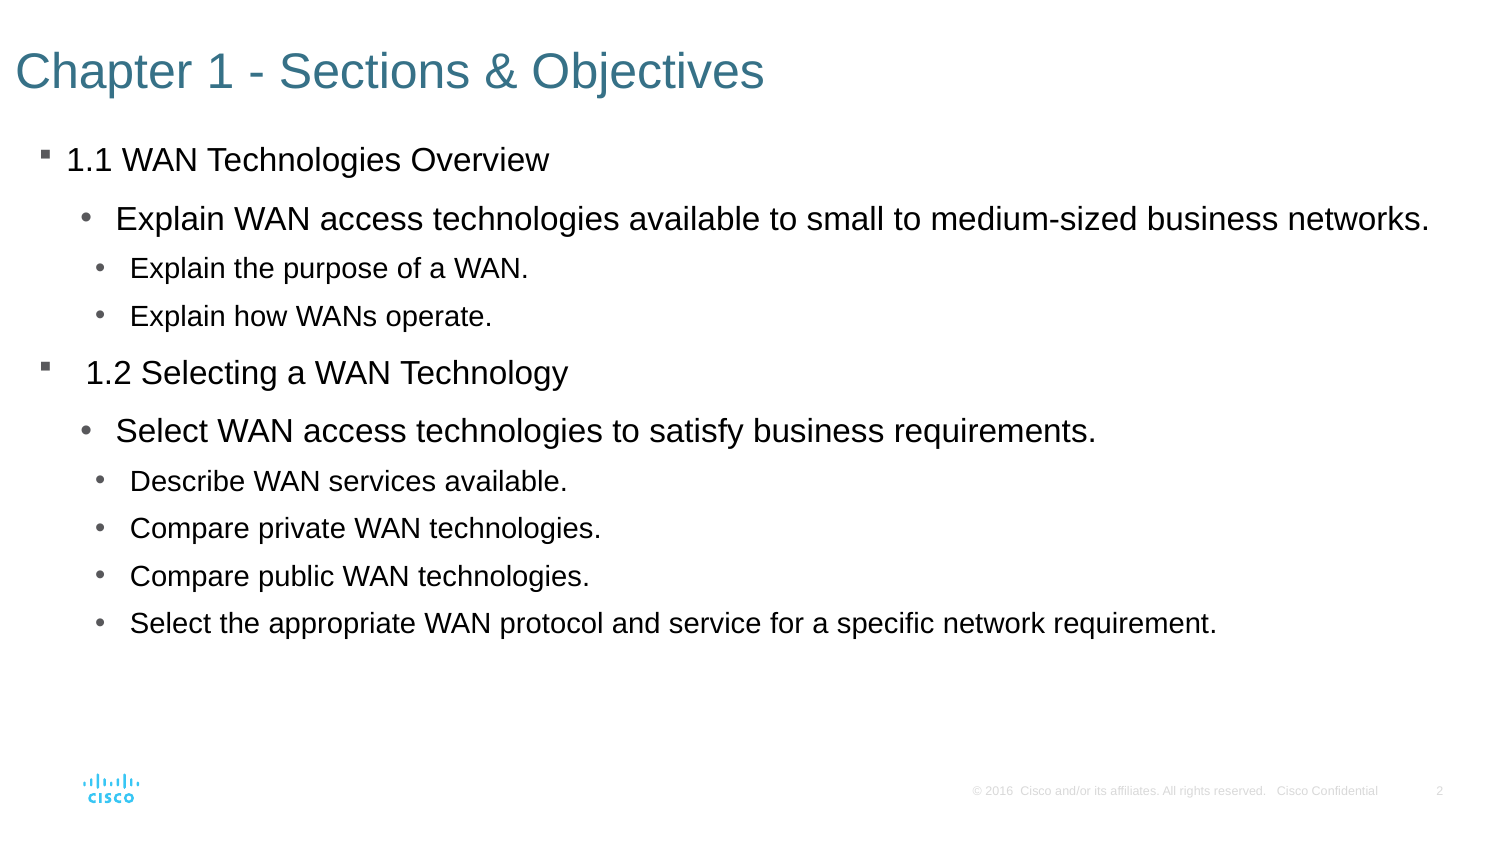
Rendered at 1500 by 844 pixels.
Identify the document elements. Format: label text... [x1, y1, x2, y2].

list 1.1 WAN Technologies Overview Explain WAN access technologies available to small to medium-sized business networks. Explain the purpose of a WAN. Explain how WANs operate. 1.2 Selecting a WAN Technology Select WAN access technologies to satisfy business requirements. Describe WAN services available. Compare private WAN technologies. Compare public WAN technologies. Select the appropriate WAN protocol and service for a specific network requirement. [23, 131, 1476, 813]
title Chapter 1 - Sections & Objectives [0, 6, 1500, 131]
